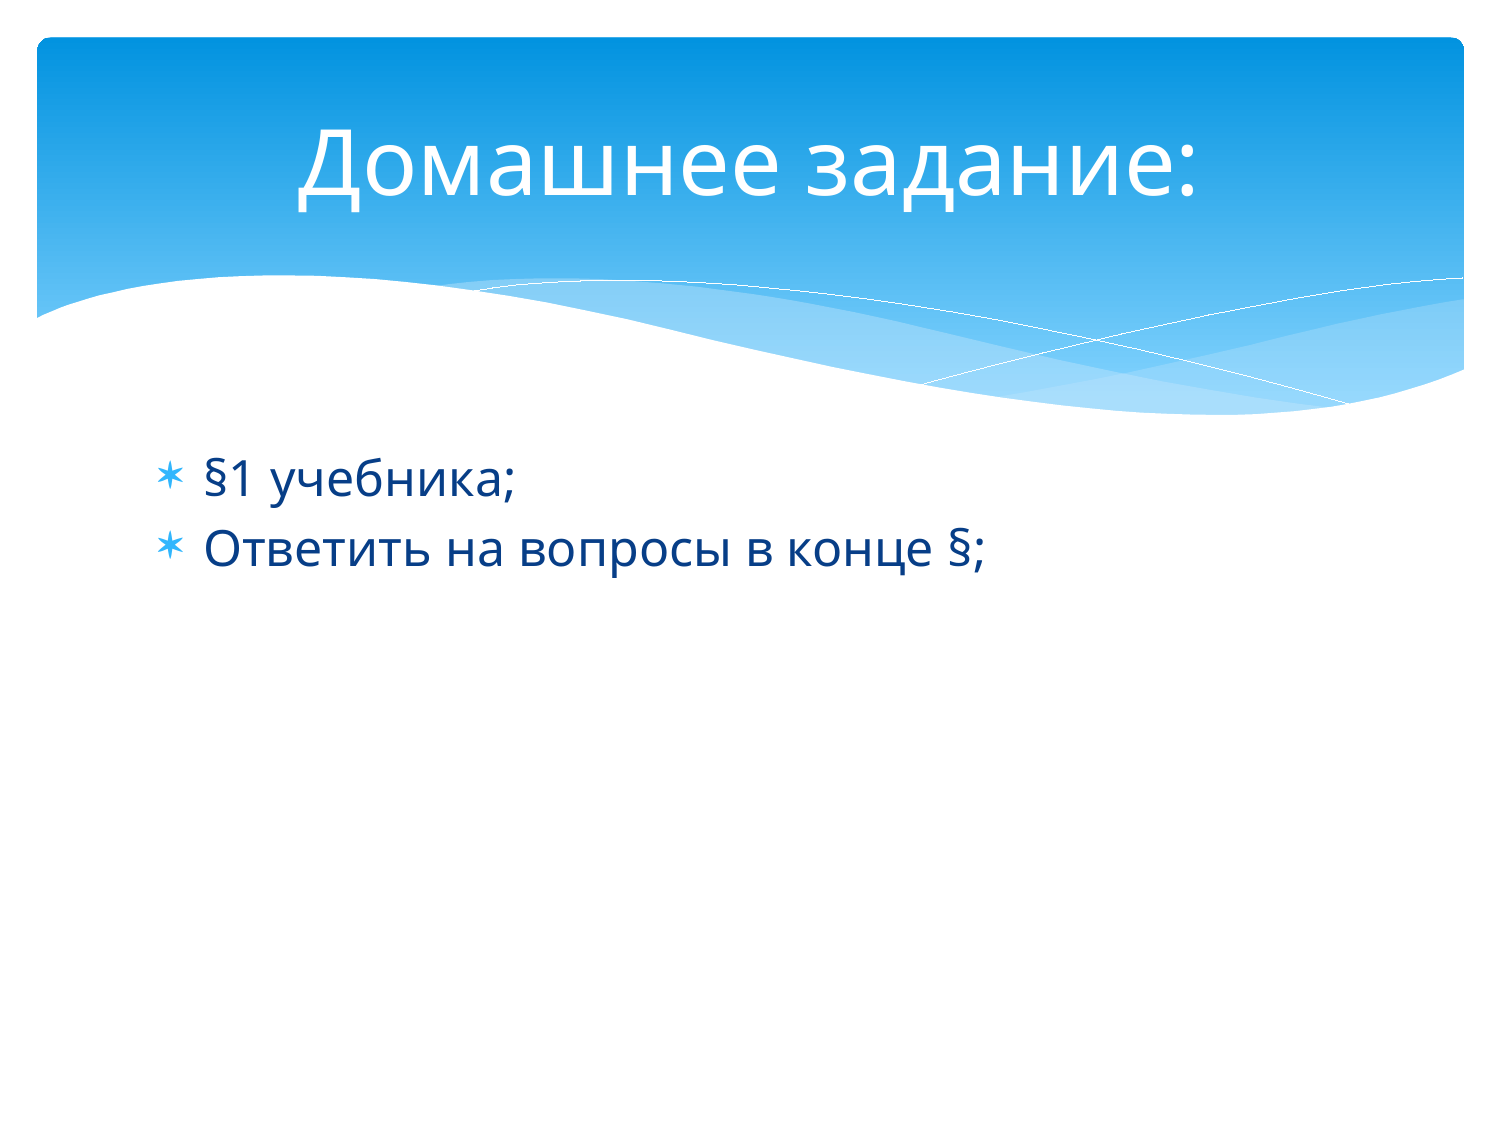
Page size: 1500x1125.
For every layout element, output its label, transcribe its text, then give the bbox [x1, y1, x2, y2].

list §1 учебника; Ответить на вопросы в конце §; [143, 438, 1359, 1005]
title Домашнее задание: [75, 55, 1425, 261]
